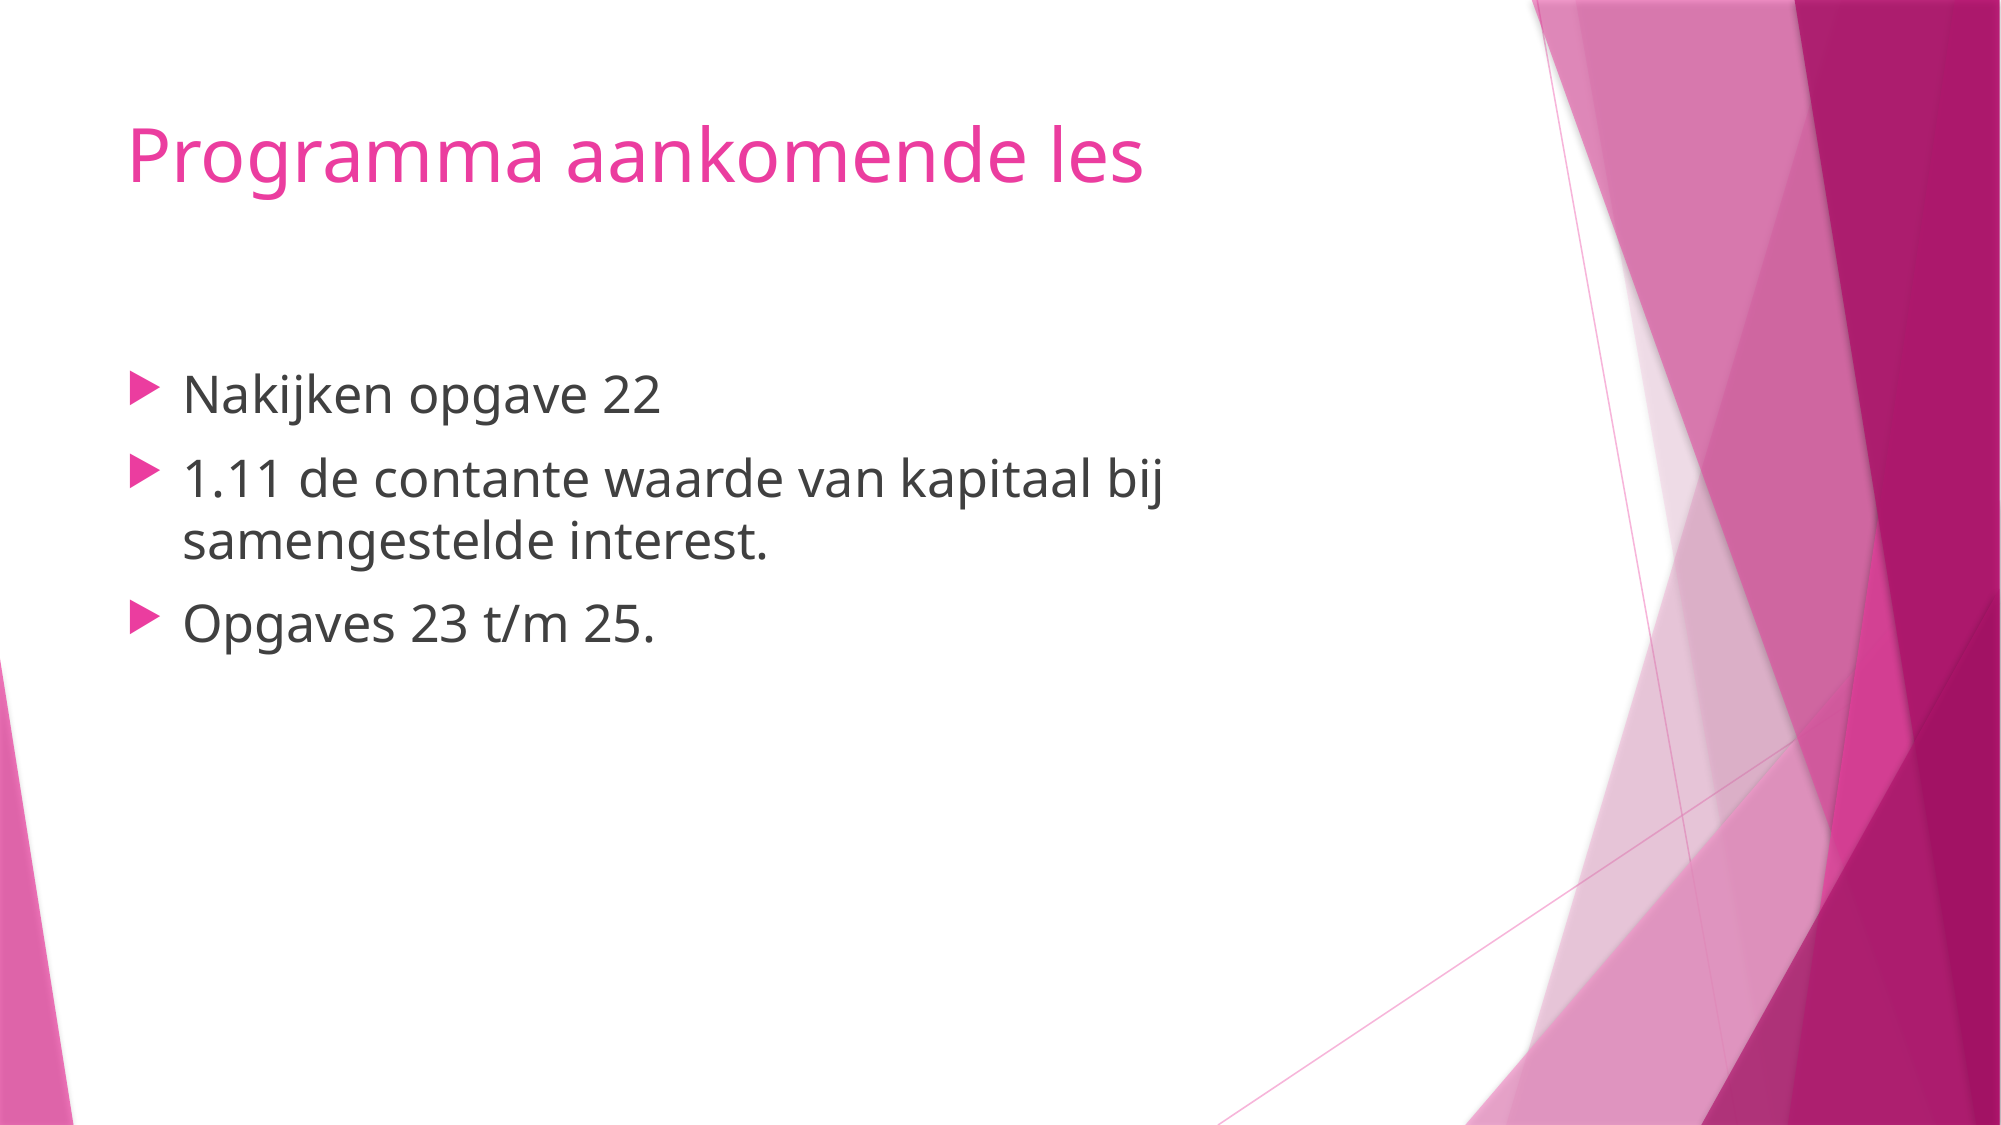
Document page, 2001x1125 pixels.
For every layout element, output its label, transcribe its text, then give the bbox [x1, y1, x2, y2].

title Programma aankomende les [111, 99, 1522, 317]
list Nakijken opgave 22 1.11 de contante waarde van kapitaal bij samengestelde interest. Opgaves 23 t/m 25. [111, 354, 1522, 992]
